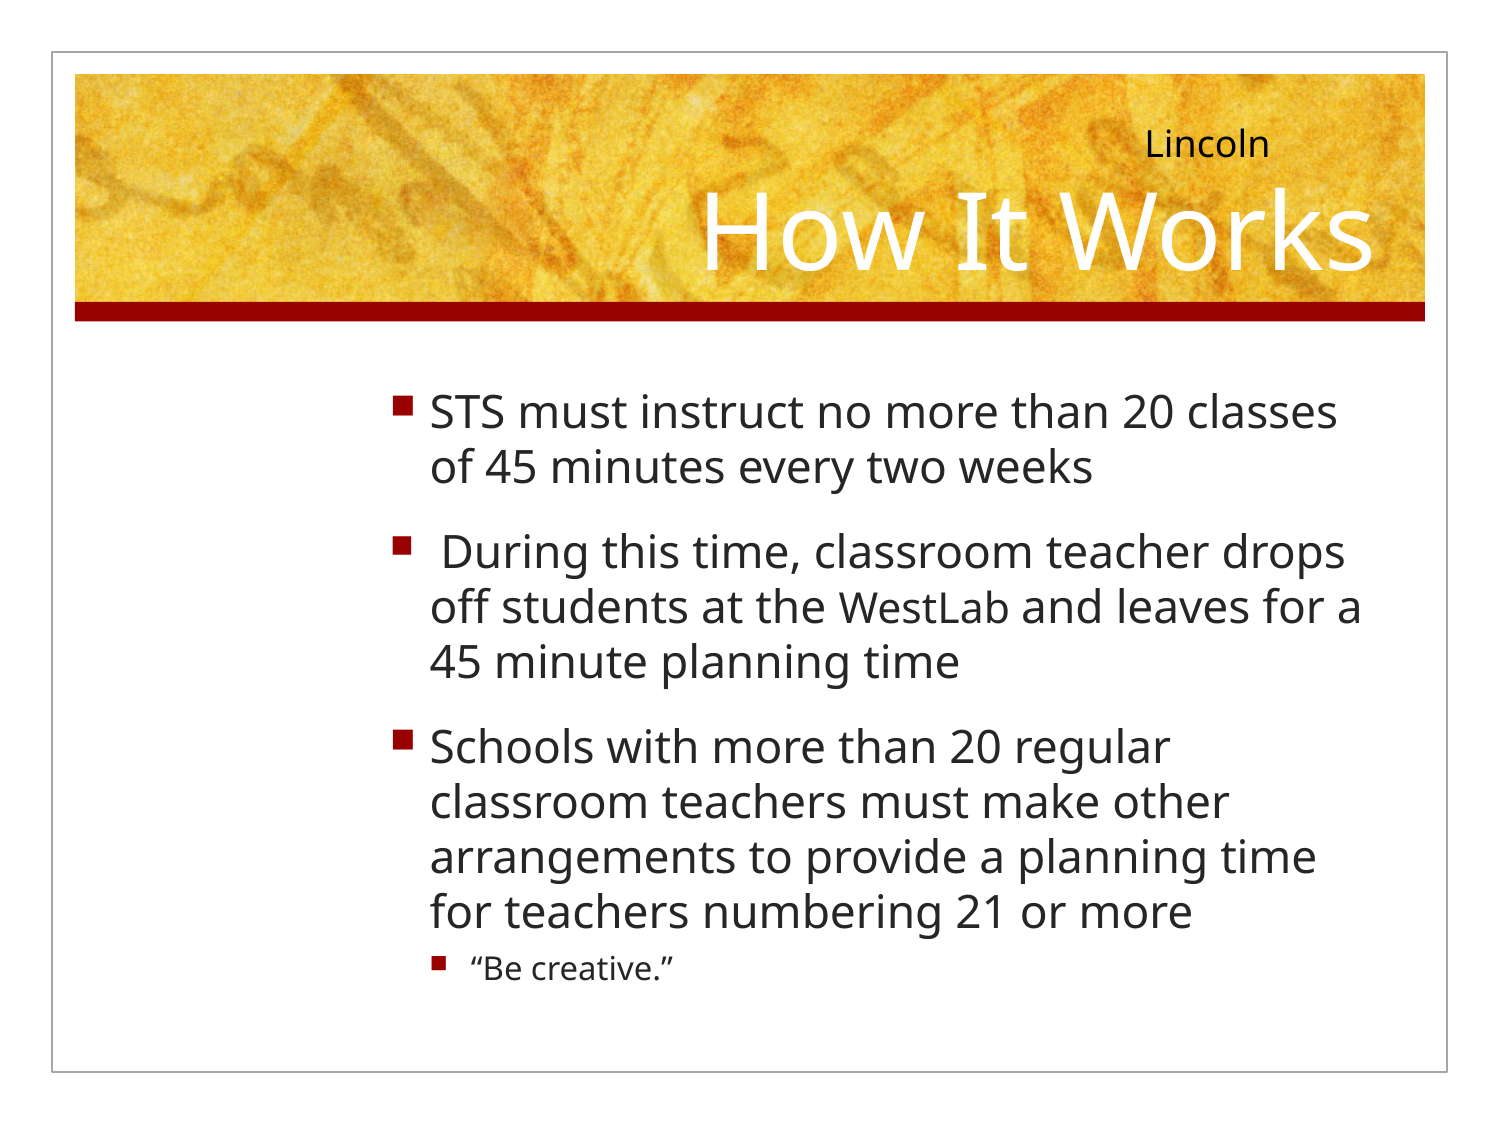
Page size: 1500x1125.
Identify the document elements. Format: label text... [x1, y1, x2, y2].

picture [75, 74, 1425, 301]
text_box Lincoln [1129, 113, 1365, 173]
title How It Works [108, 74, 1392, 292]
list STS must instruct no more than 20 classes of 45 minutes every two weeks During this time, classroom teacher drops off students at the WestLab and leaves for a 45 minute planning time Schools with more than 20 regular classroom teachers must make other arrangements to provide a planning time for teachers numbering 21 or more “Be creative.” [375, 375, 1392, 1005]
